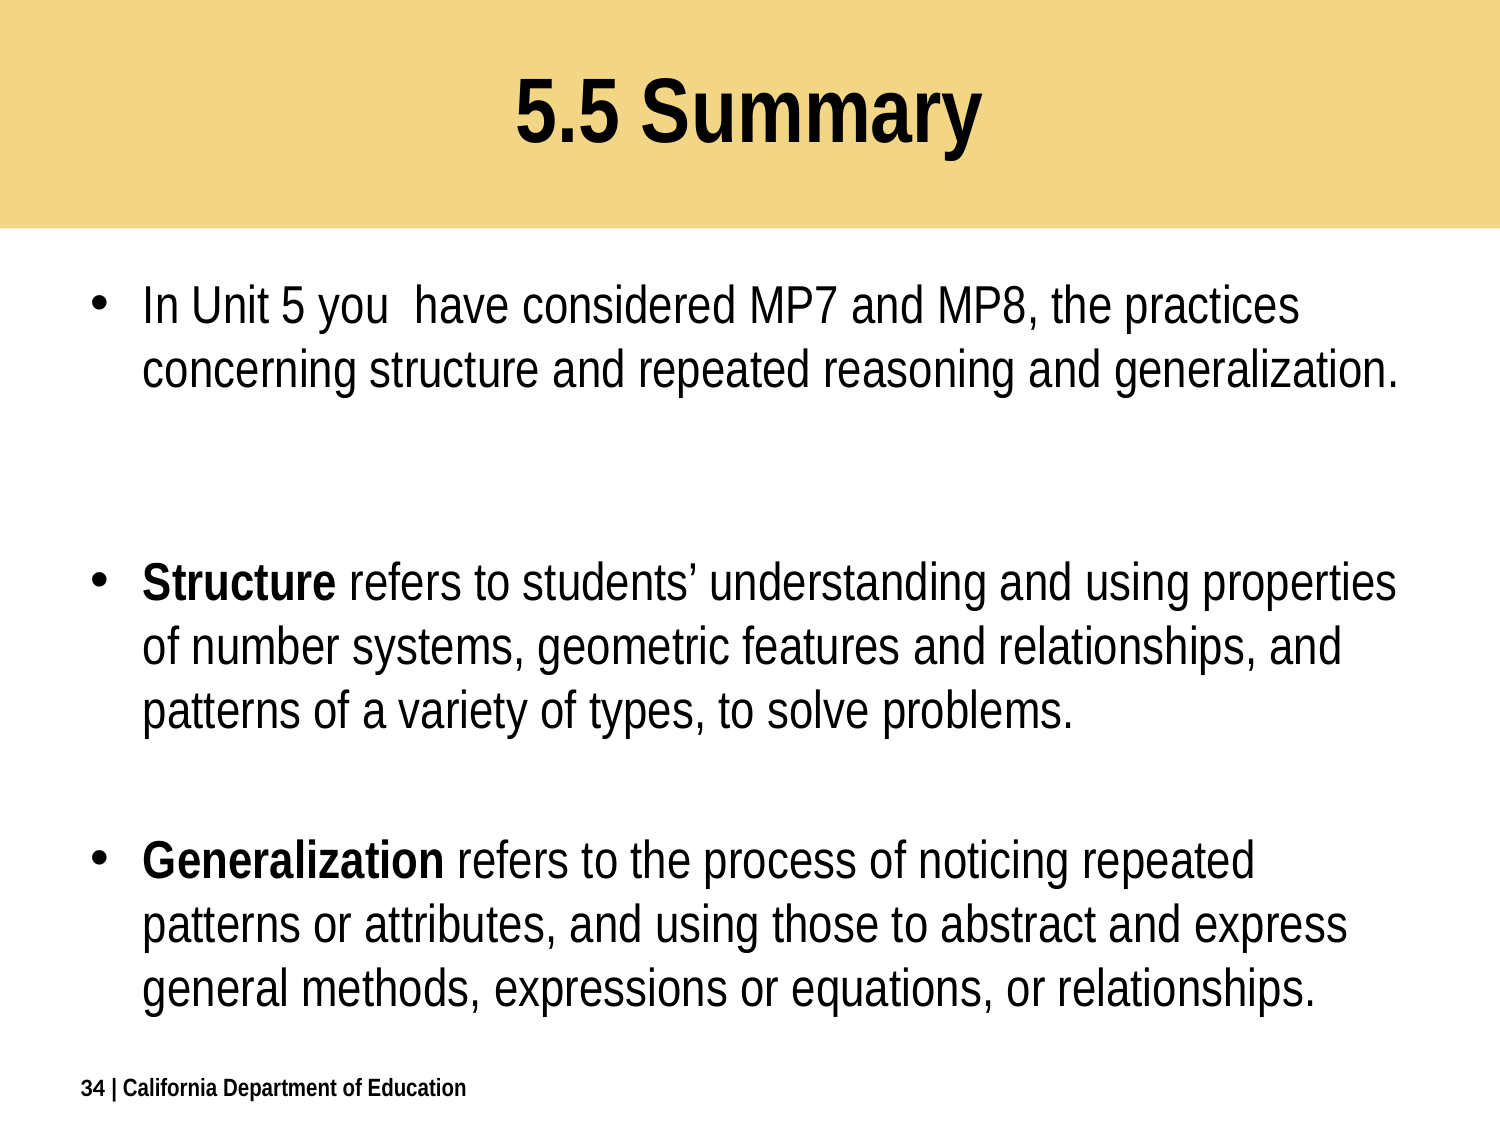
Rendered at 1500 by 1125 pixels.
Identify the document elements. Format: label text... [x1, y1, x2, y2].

slide_number 34 [55, 1064, 121, 1124]
list In Unit 5 you have considered MP7 and MP8, the practices concerning structure and repeated reasoning and generalization. Structure refers to students’ understanding and using properties of number systems, geometric features and relationships, and patterns of a variety of types, to solve problems. Generalization refers to the process of noticing repeated patterns or attributes, and using those to abstract and express general methods, expressions or equations, or relationships. [75, 262, 1425, 1054]
footer | California Department of Education [121, 1064, 699, 1124]
title 5.5 Summary [75, 11, 1425, 200]
